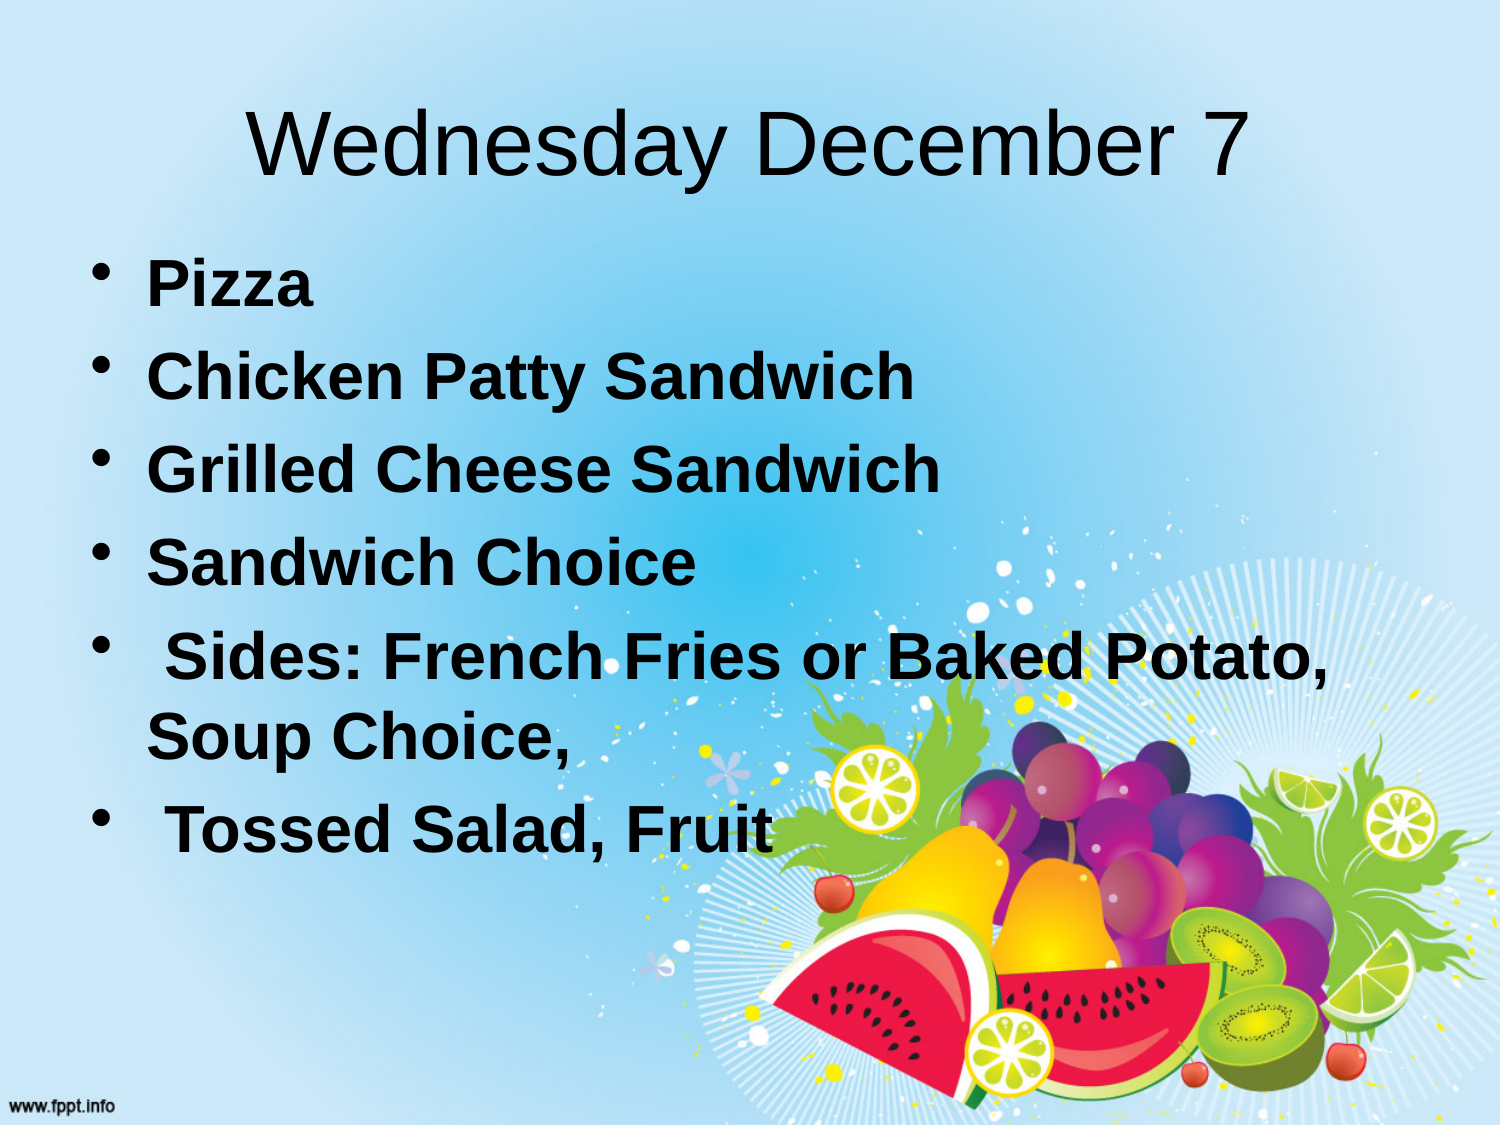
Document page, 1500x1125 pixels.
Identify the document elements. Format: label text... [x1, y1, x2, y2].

picture [0, 0, 1500, 1125]
list Pizza Chicken Patty Sandwich Grilled Cheese Sandwich Sandwich Choice Sides: French Fries or Baked Potato, Soup Choice, Tossed Salad, Fruit [74, 231, 1426, 1095]
title Wednesday December 7 [74, 44, 1426, 231]
